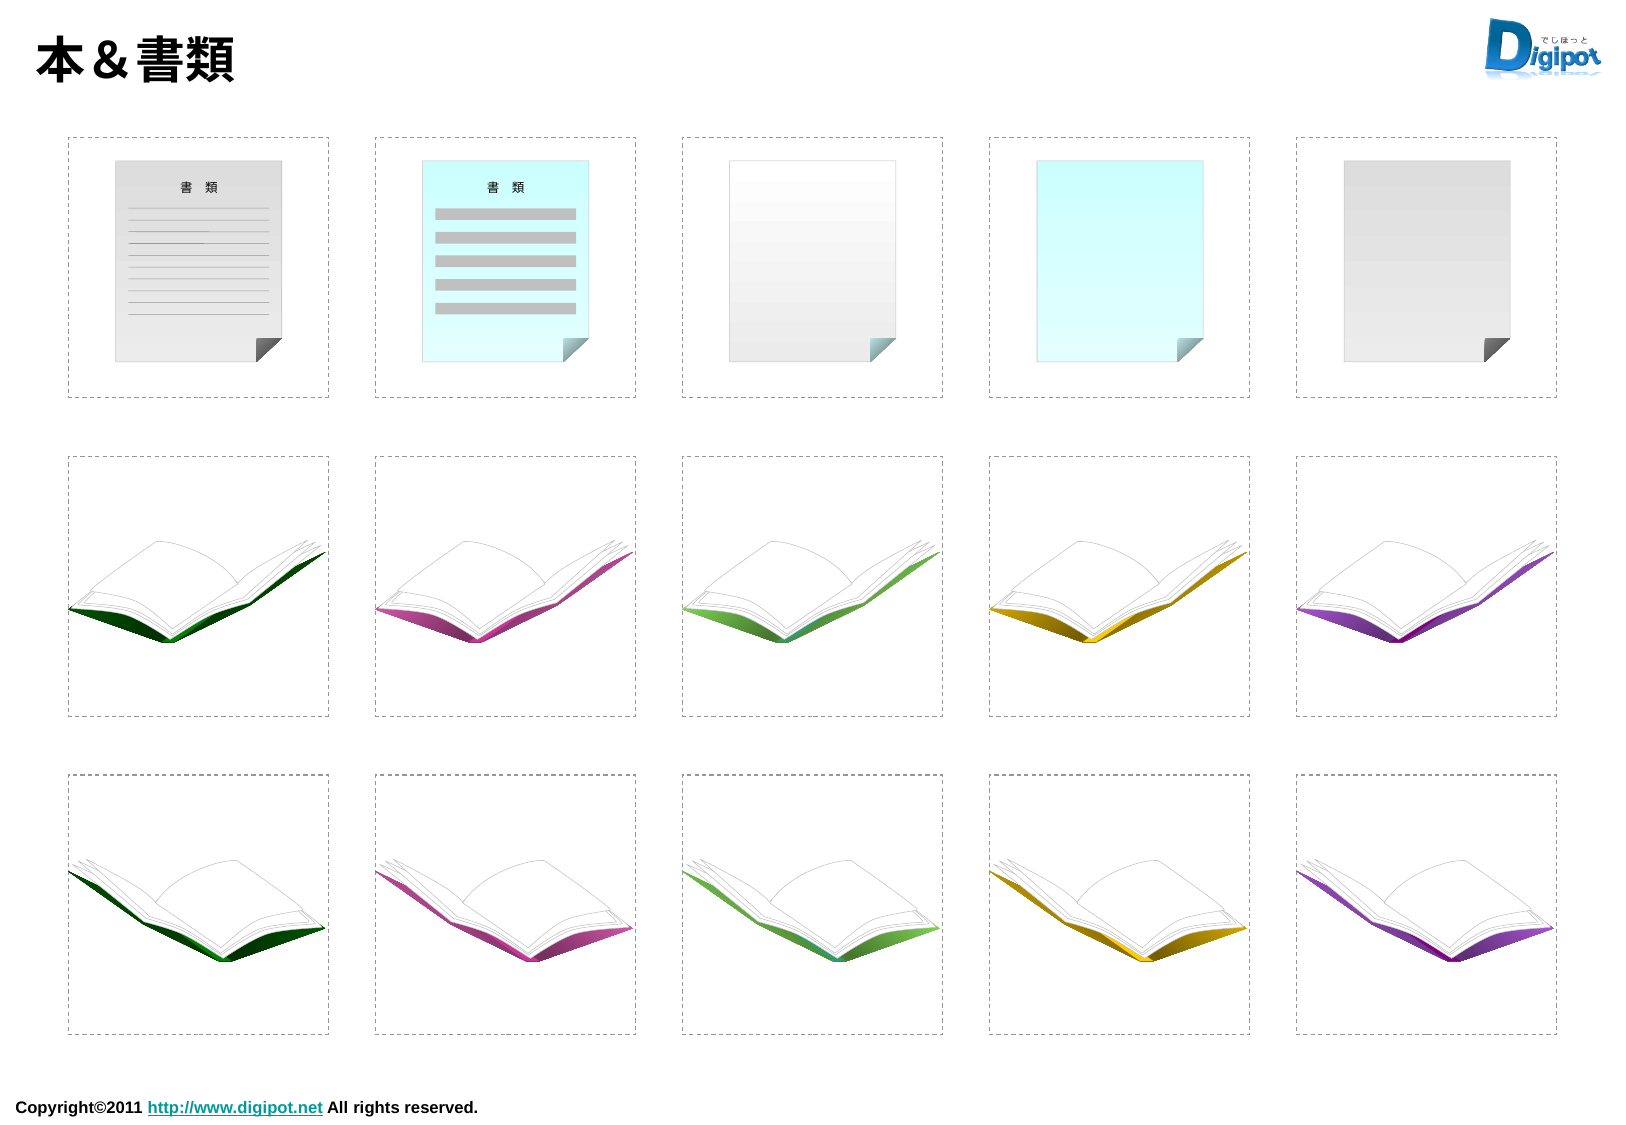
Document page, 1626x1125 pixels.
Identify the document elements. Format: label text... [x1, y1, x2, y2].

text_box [682, 857, 940, 962]
text_box 本＆書類 [21, 19, 881, 98]
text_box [68, 857, 326, 962]
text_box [375, 538, 633, 643]
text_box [68, 538, 326, 643]
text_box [989, 538, 1247, 643]
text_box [1296, 857, 1554, 962]
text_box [422, 160, 589, 362]
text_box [1296, 538, 1554, 643]
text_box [989, 857, 1247, 962]
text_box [115, 160, 282, 362]
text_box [682, 538, 940, 643]
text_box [729, 160, 896, 362]
picture [1485, 18, 1602, 82]
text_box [1344, 160, 1511, 362]
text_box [1036, 160, 1204, 362]
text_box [375, 857, 633, 962]
